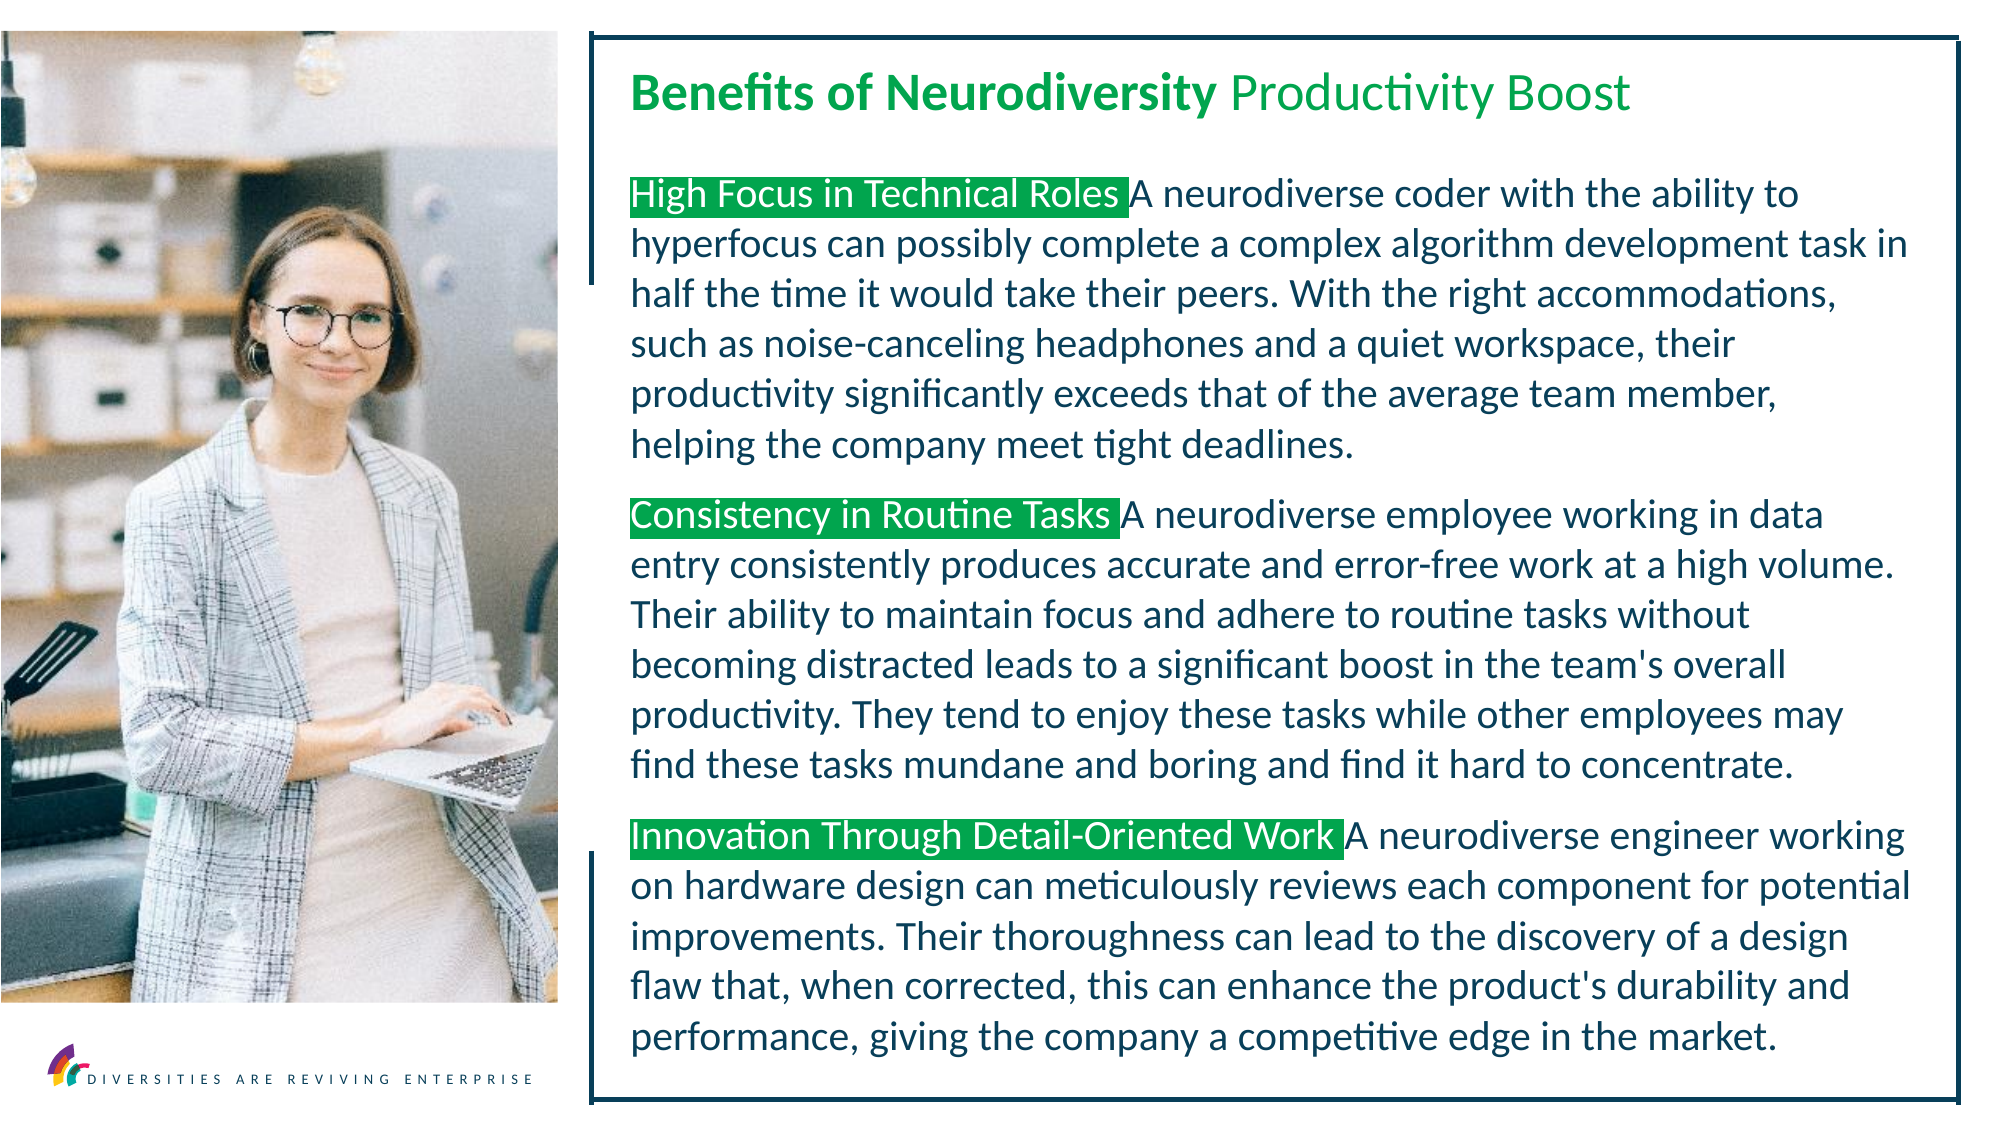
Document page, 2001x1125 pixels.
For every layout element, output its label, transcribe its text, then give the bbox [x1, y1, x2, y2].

text_box Benefits of Neurodiversity Productivity Boost [615, 49, 1958, 105]
list High Focus in Technical Roles A neurodiverse coder with the ability to hyperfocus can possibly complete a complex algorithm development task in half the time it would take their peers. With the right accommodations, such as noise-canceling headphones and a quiet workspace, their productivity significantly exceeds that of the average team member, helping the company meet tight deadlines. Consistency in Routine Tasks A neurodiverse employee working in data entry consistently produces accurate and error-free work at a high volume. Their ability to maintain focus and adhere to routine tasks without becoming distracted leads to a significant boost in the team's overall productivity. They tend to enjoy these tasks while other employees may find these tasks mundane and boring and find it hard to concentrate. Innovation Through Detail-Oriented Work A neurodiverse engineer working on hardware design can meticulously reviews each component for potential improvements. Their thoroughness can lead to the discovery of a design flaw that, when corrected, this can enhance the product's durability and performance, giving the company a competitive edge in the market. [615, 158, 1928, 323]
picture [1, 30, 558, 1003]
